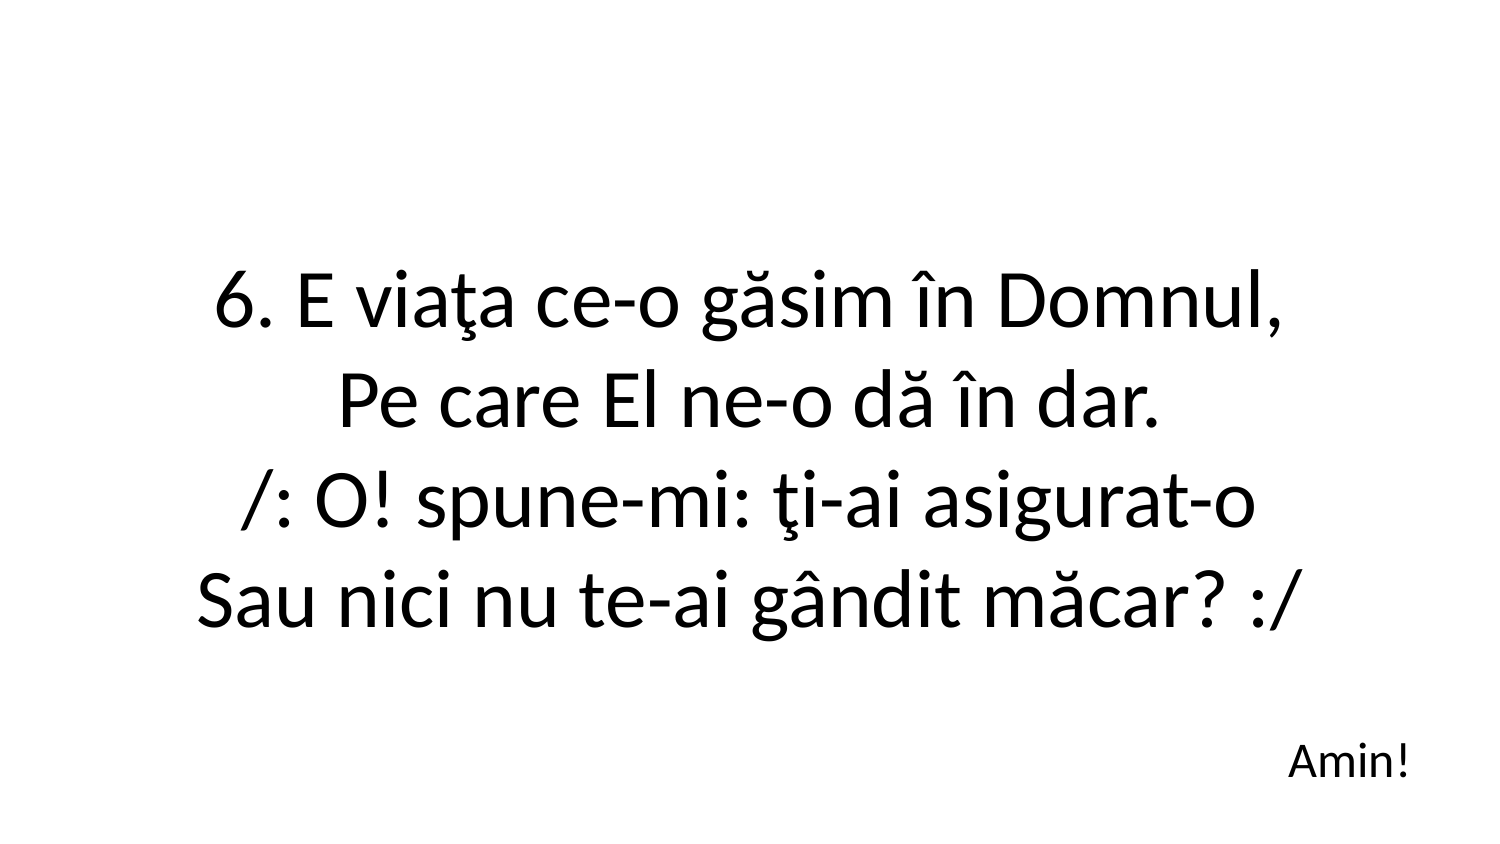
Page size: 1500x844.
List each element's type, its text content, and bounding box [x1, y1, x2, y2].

text_box 6. E viaţa ce-o găsim în Domnul, Pe care El ne-o dă în dar. /: O! spune-mi: ţi-ai asigurat-o Sau nici nu te-ai gândit măcar? :/ [181, 192, 1319, 652]
text_box Amin! [1273, 674, 1427, 795]
